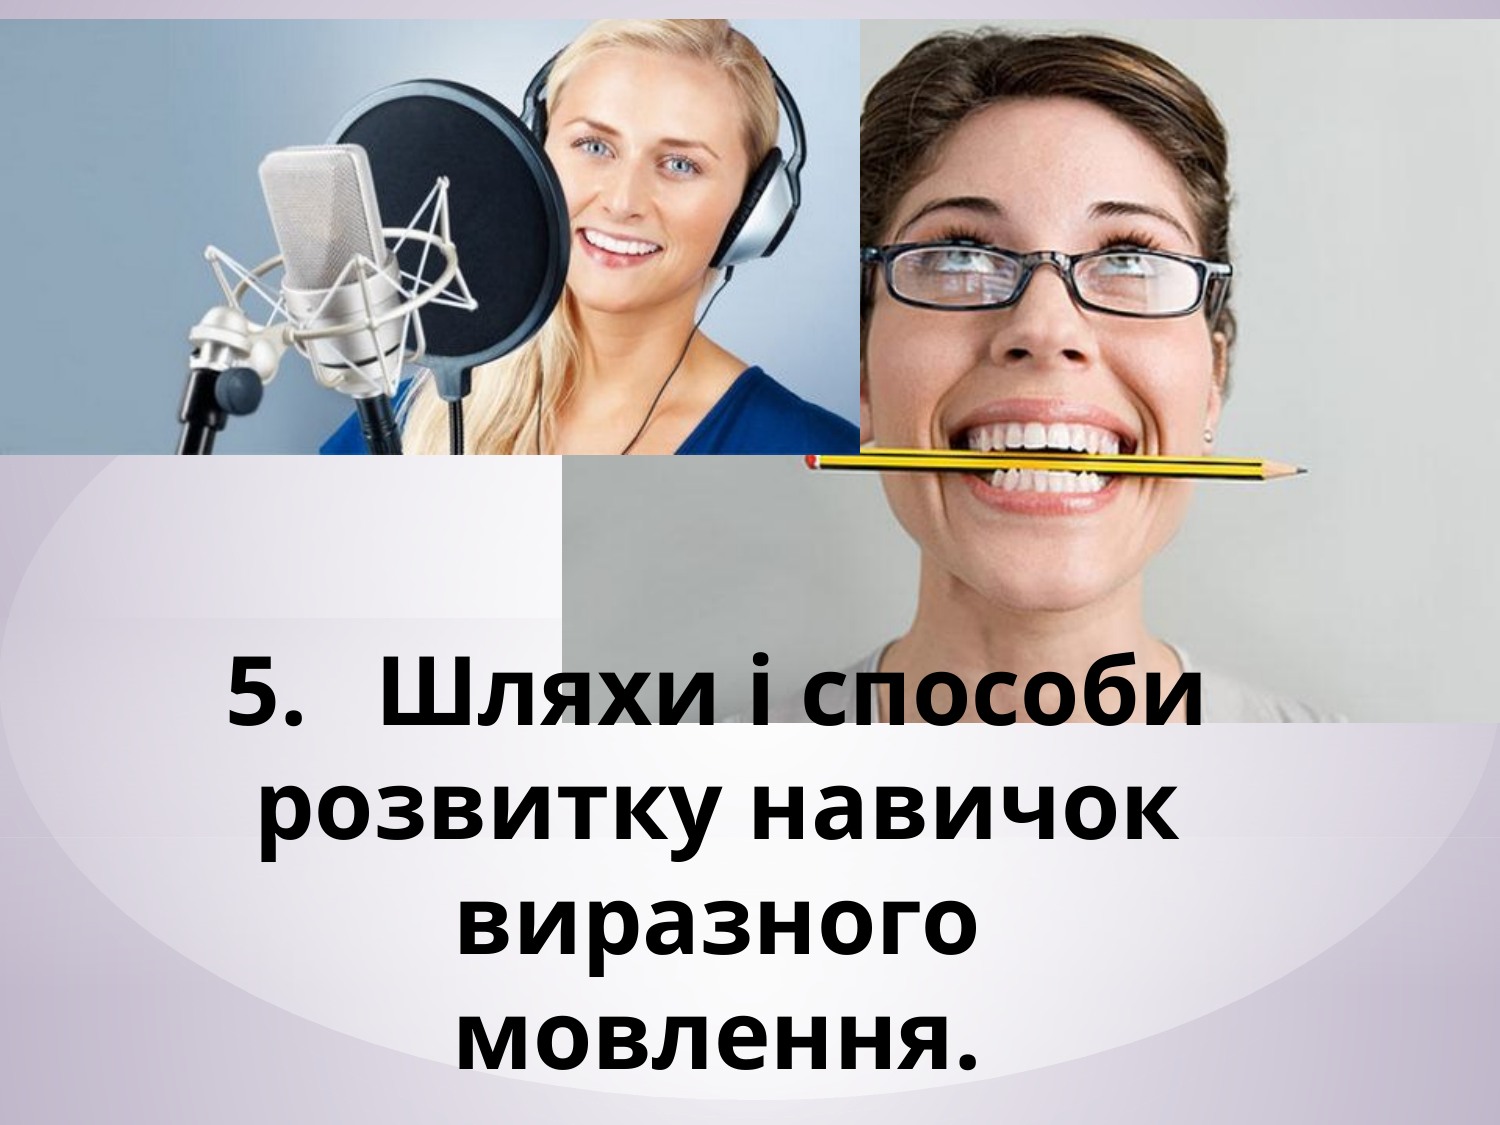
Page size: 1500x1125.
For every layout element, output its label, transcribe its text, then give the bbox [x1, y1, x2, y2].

picture [0, 18, 1500, 723]
title 5. Шляхи і способи розвитку навичок виразного мовлення. [183, 621, 1252, 809]
